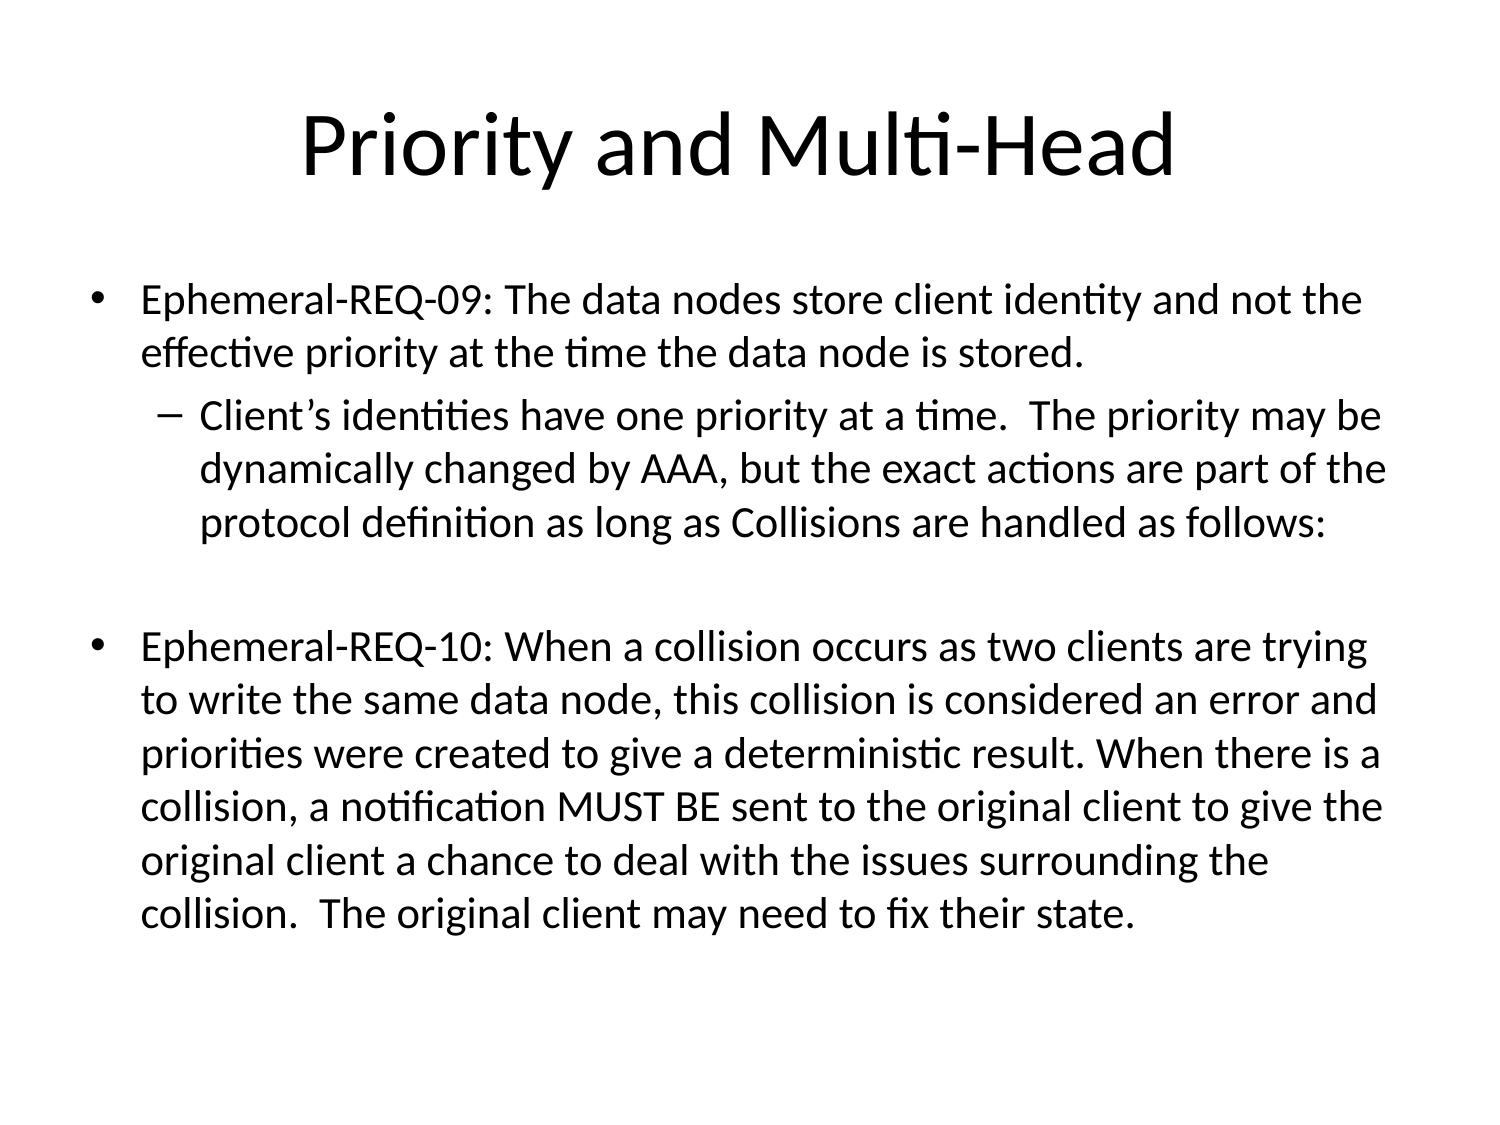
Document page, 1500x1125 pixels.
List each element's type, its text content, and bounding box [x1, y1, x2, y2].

title Priority and Multi-Head [75, 45, 1425, 233]
list Ephemeral-REQ-09: The data nodes store client identity and not the effective priority at the time the data node is stored. Client’s identities have one priority at a time. The priority may be dynamically changed by AAA, but the exact actions are part of the protocol definition as long as Collisions are handled as follows: Ephemeral-REQ-10: When a collision occurs as two clients are trying to write the same data node, this collision is considered an error and priorities were created to give a deterministic result. When there is a collision, a notification MUST BE sent to the original client to give the original client a chance to deal with the issues surrounding the collision. The original client may need to fix their state. [75, 262, 1425, 1005]
